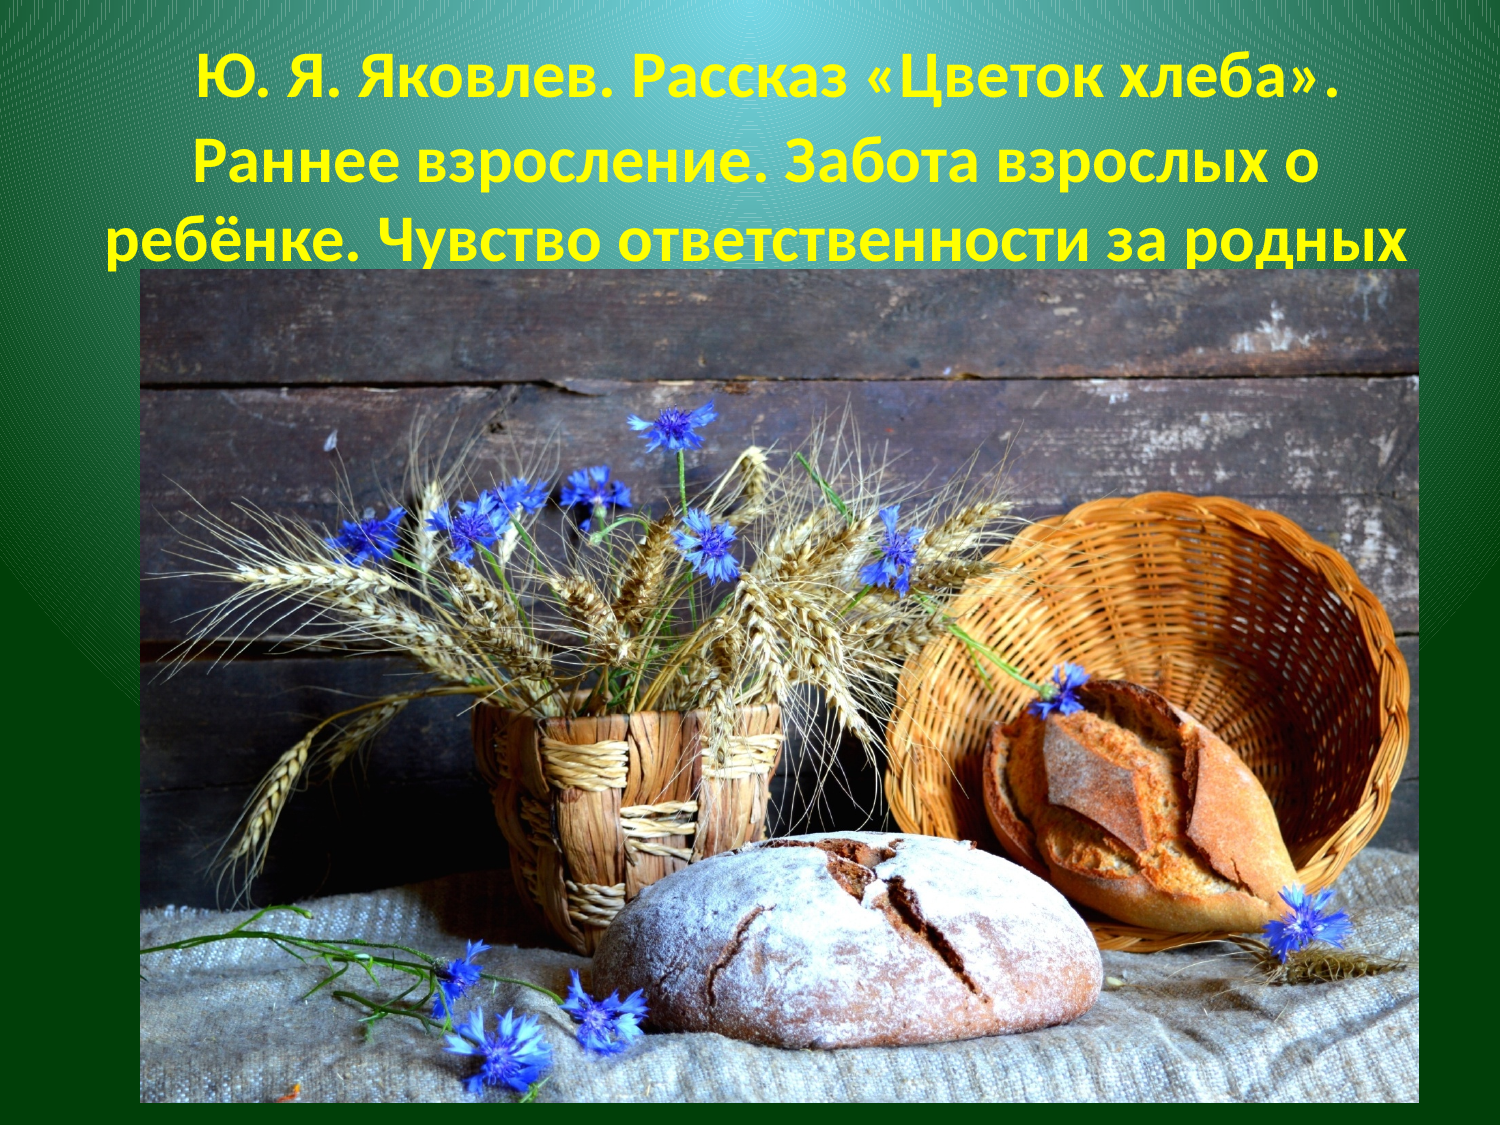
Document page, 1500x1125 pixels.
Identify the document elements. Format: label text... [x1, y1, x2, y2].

title Ю. Я. Яковлев. Рассказ «Цветок хлеба». Раннее взросление. Забота взрослых о ребёнке. Чувство ответственности за родных [81, 0, 1433, 281]
picture [140, 269, 1419, 1103]
